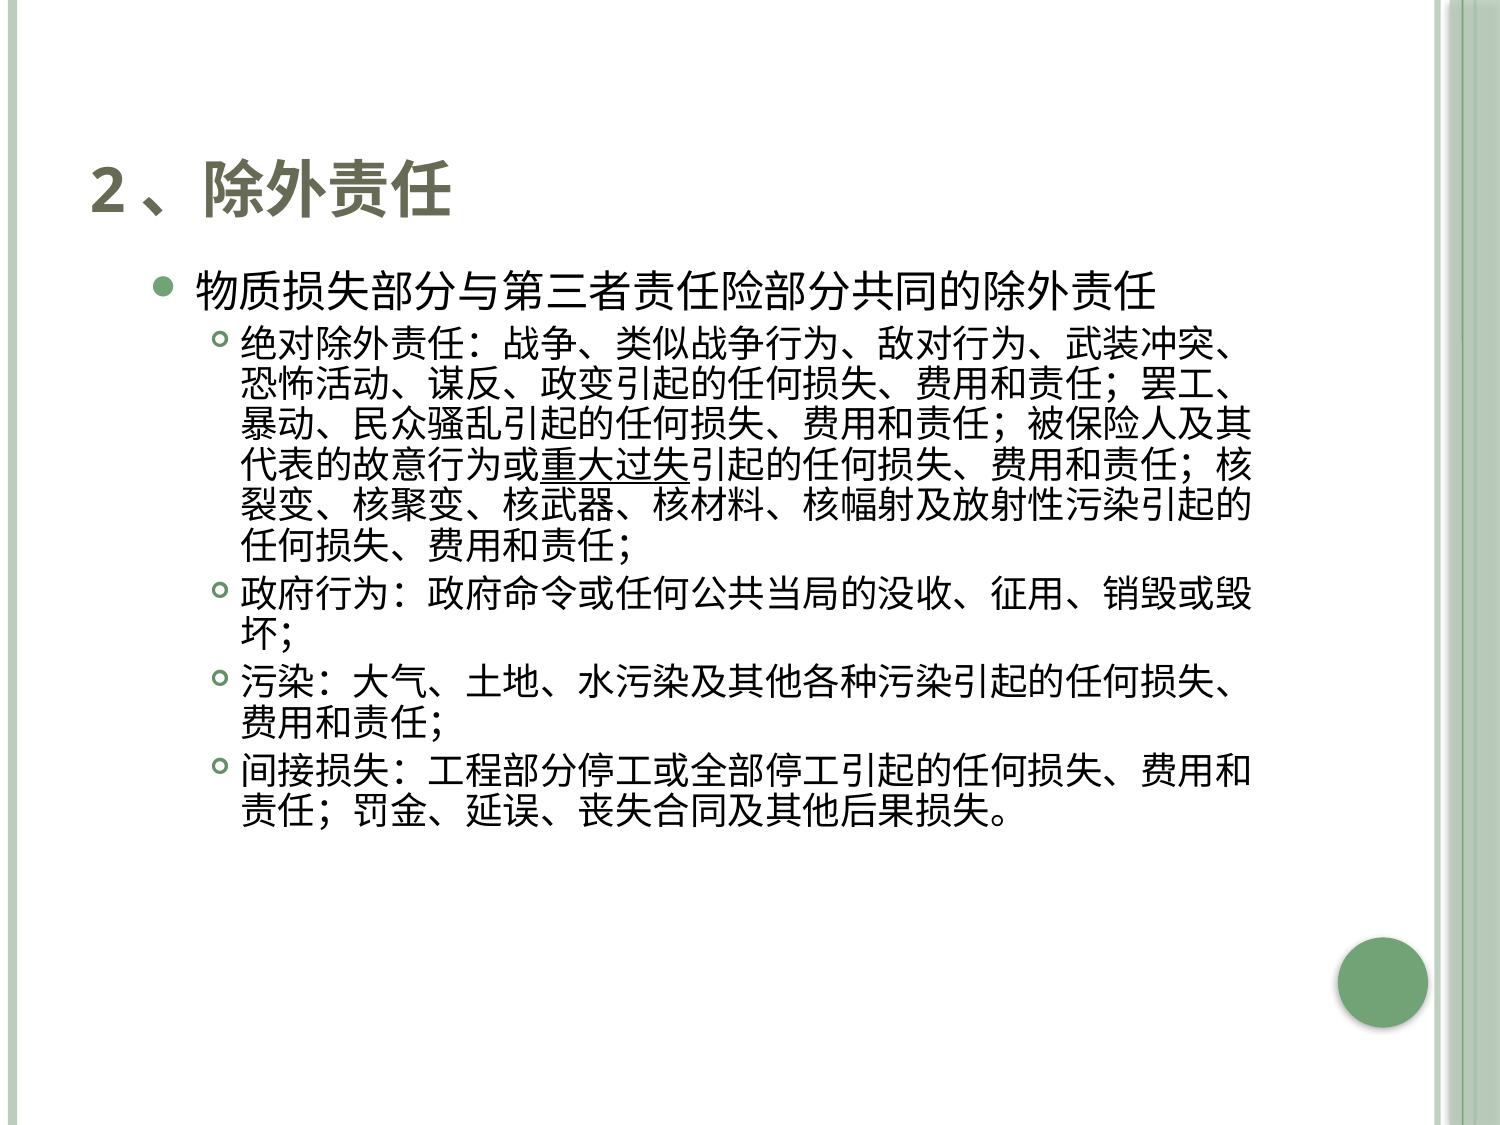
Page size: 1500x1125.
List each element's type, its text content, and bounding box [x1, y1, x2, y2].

list 物质损失部分与第三者责任险部分共同的除外责任 绝对除外责任：战争、类似战争行为、敌对行为、武装冲突、恐怖活动、谋反、政变引起的任何损失、费用和责任；罢工、暴动、民众骚乱引起的任何损失、费用和责任；被保险人及其代表的故意行为或重大过失引起的任何损失、费用和责任；核裂变、核聚变、核武器、核材料、核幅射及放射性污染引起的任何损失、费用和责任； 政府行为：政府命令或任何公共当局的没收、征用、销毁或毁坏； 污染：大气、土地、水污染及其他各种污染引起的任何损失、费用和责任； 间接损失：工程部分停工或全部停工引起的任何损失、费用和责任；罚金、延误、丧失合同及其他后果损失。 [74, 262, 1301, 1063]
title 2、除外责任 [75, 45, 1300, 233]
